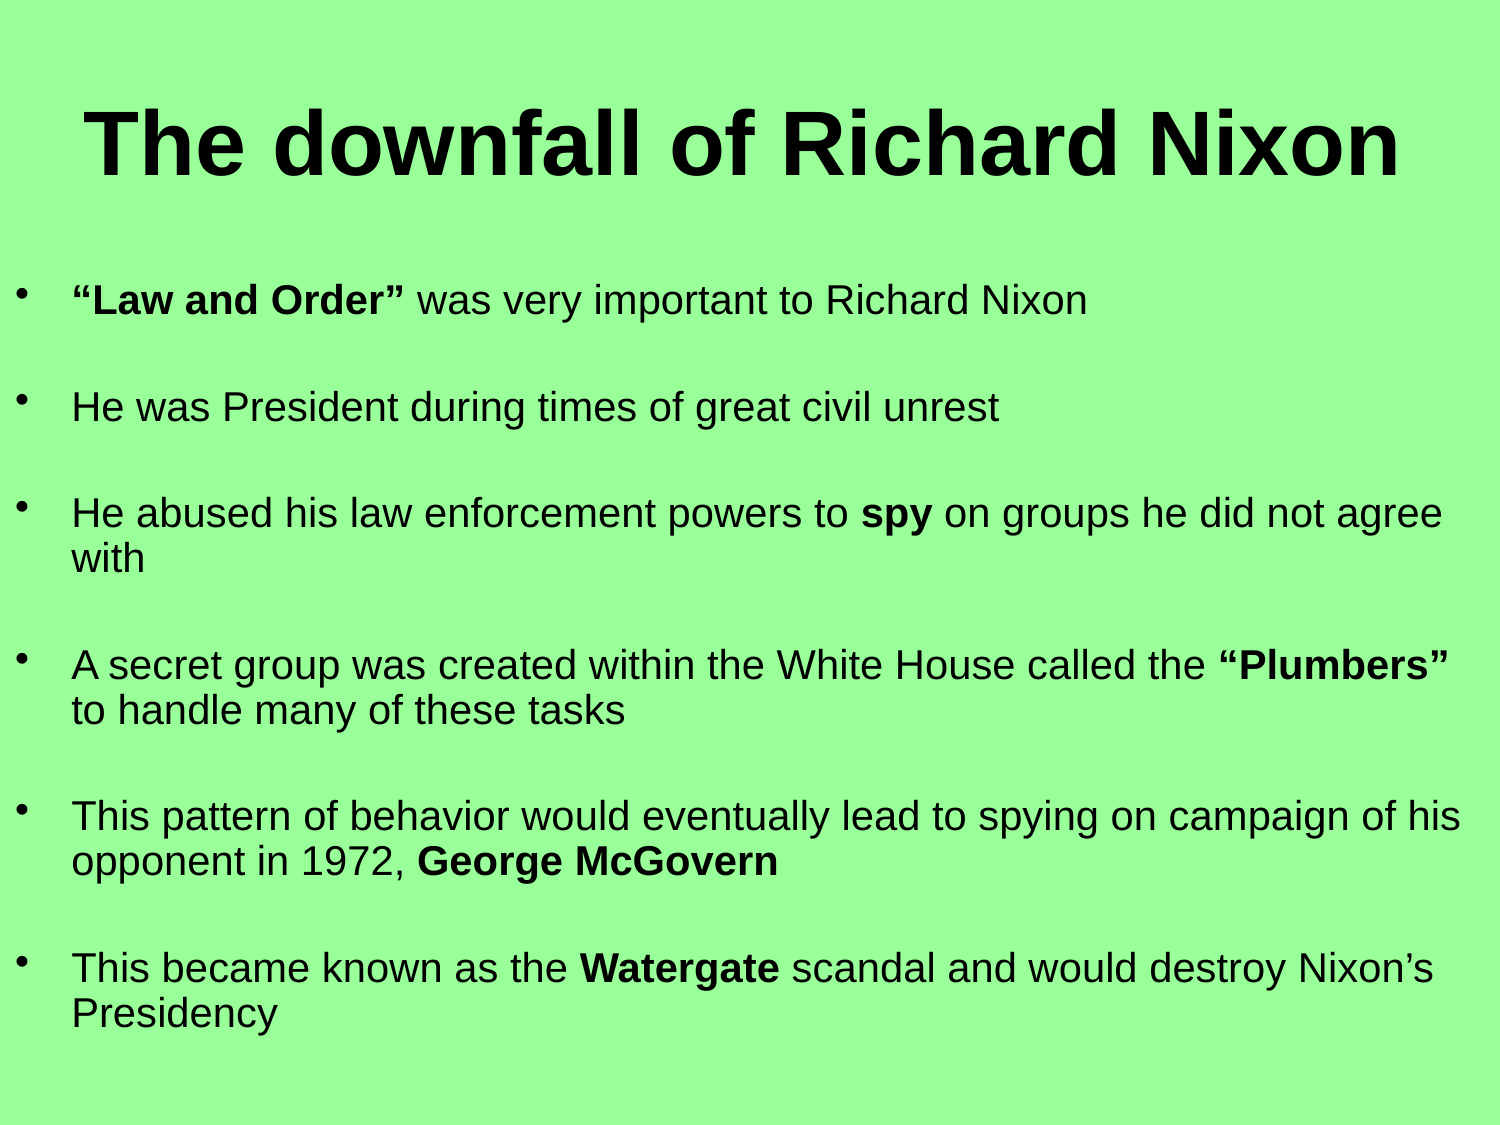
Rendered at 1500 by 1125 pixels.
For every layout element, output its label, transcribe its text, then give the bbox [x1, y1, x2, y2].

list “Law and Order” was very important to Richard Nixon He was President during times of great civil unrest He abused his law enforcement powers to spy on groups he did not agree with A secret group was created within the White House called the “Plumbers” to handle many of these tasks This pattern of behavior would eventually lead to spying on campaign of his opponent in 1972, George McGovern This became known as the Watergate scandal and would destroy Nixon’s Presidency [0, 212, 1488, 1100]
title The downfall of Richard Nixon [0, 45, 1488, 212]
